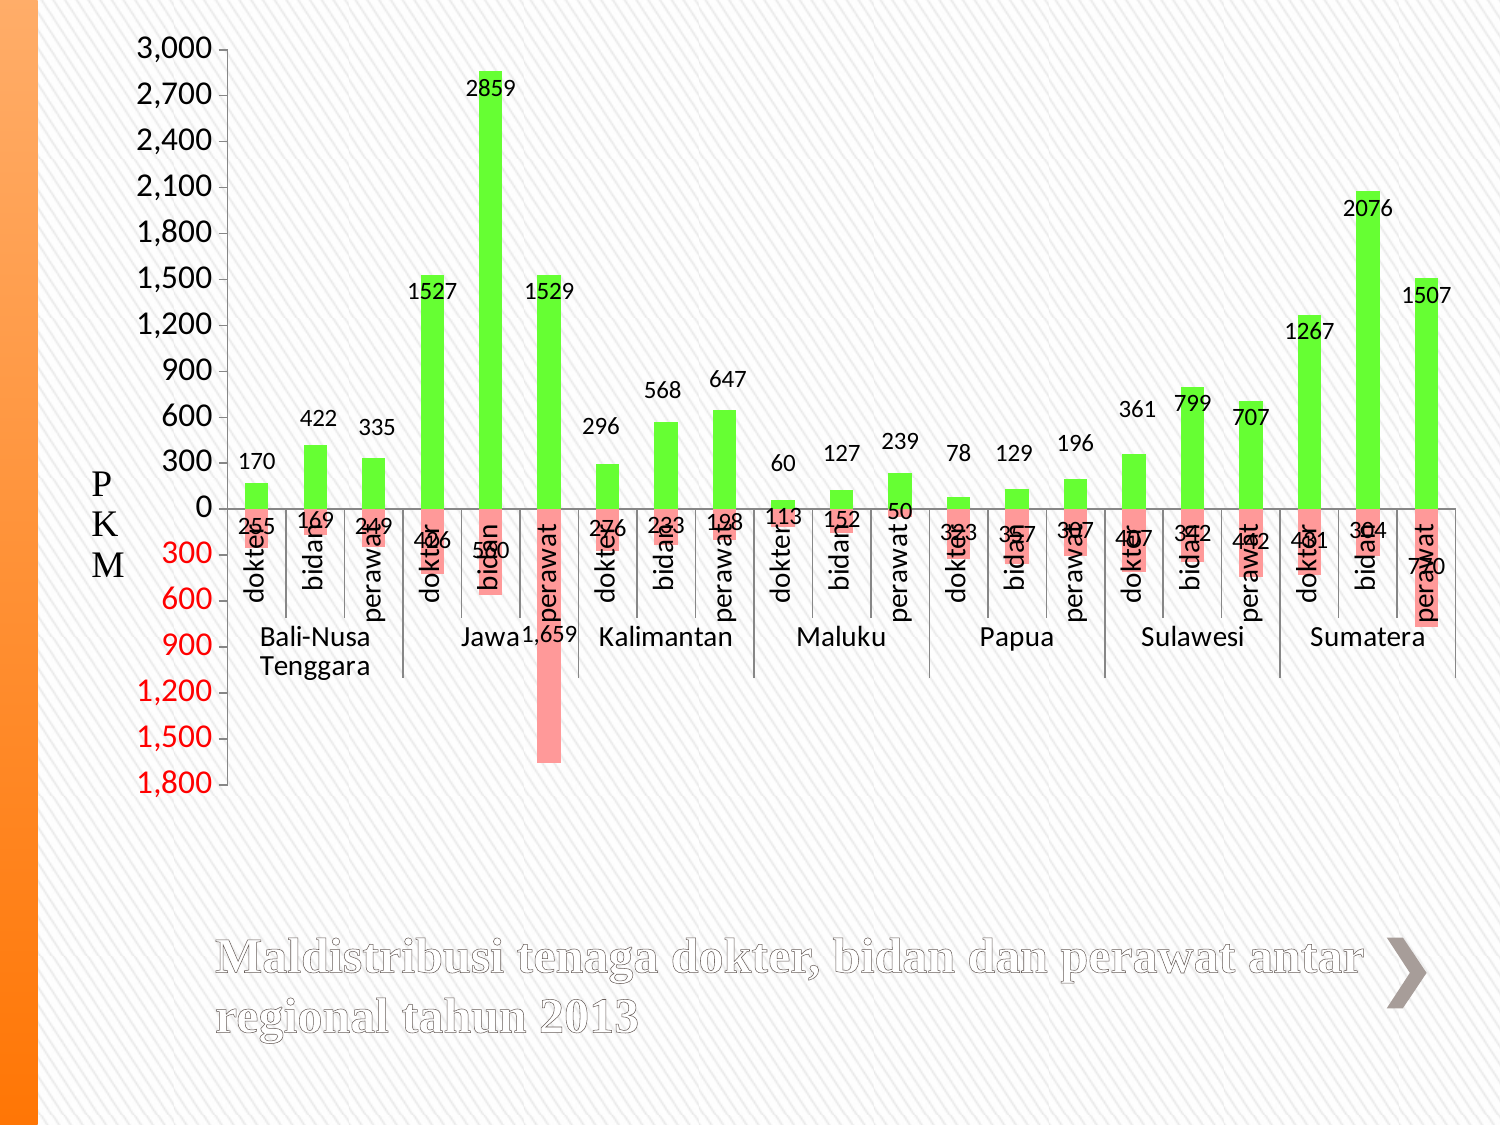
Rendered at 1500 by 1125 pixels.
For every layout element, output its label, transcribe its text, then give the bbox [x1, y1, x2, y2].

title Maldistribusi tenaga dokter, bidan dan perawat antar regional tahun 2013 [200, 890, 1388, 1050]
table_cell 1 [0, 281, 37, 285]
chart [76, 30, 1471, 880]
